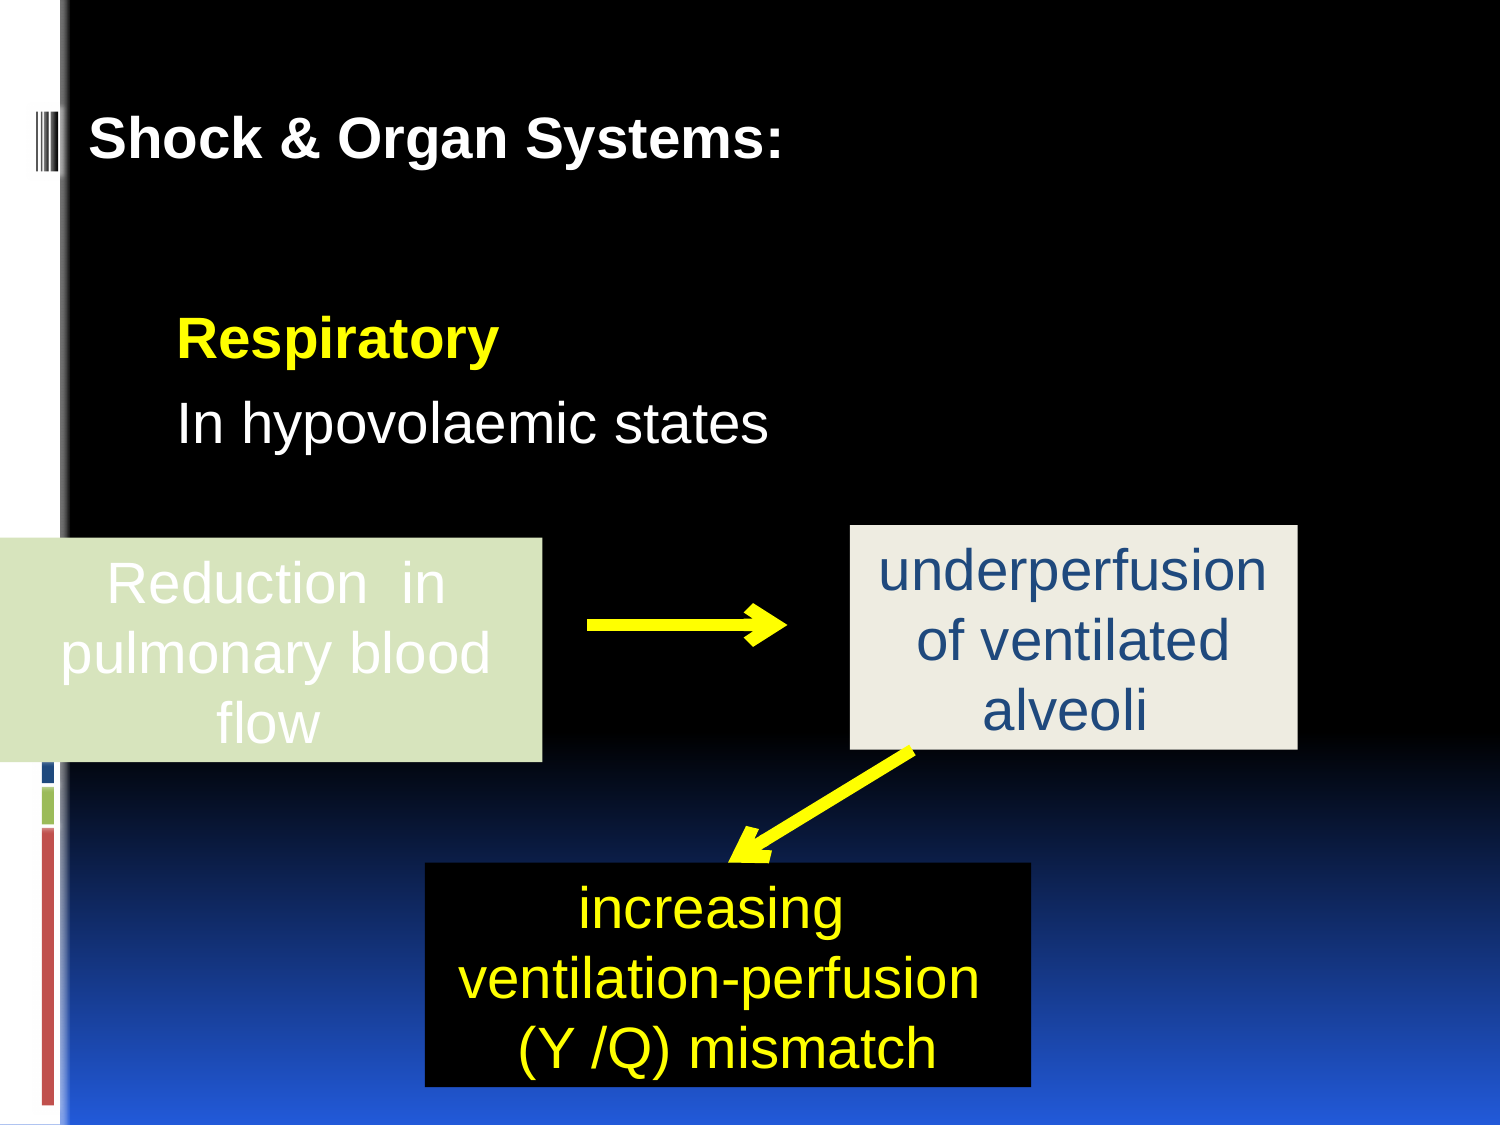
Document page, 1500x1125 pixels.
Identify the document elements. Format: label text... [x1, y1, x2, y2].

list Respiratory In hypovolaemic states [149, 292, 1426, 488]
text_box underperfusion of ventilated alveoli [849, 525, 1298, 750]
text_box increasing ventilation-perfusion (Y /Q) mismatch [424, 862, 1032, 1088]
text_box Reduction in pulmonary blood flow [0, 537, 543, 763]
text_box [727, 749, 913, 863]
text_box Shock & Organ Systems: [62, 92, 850, 178]
